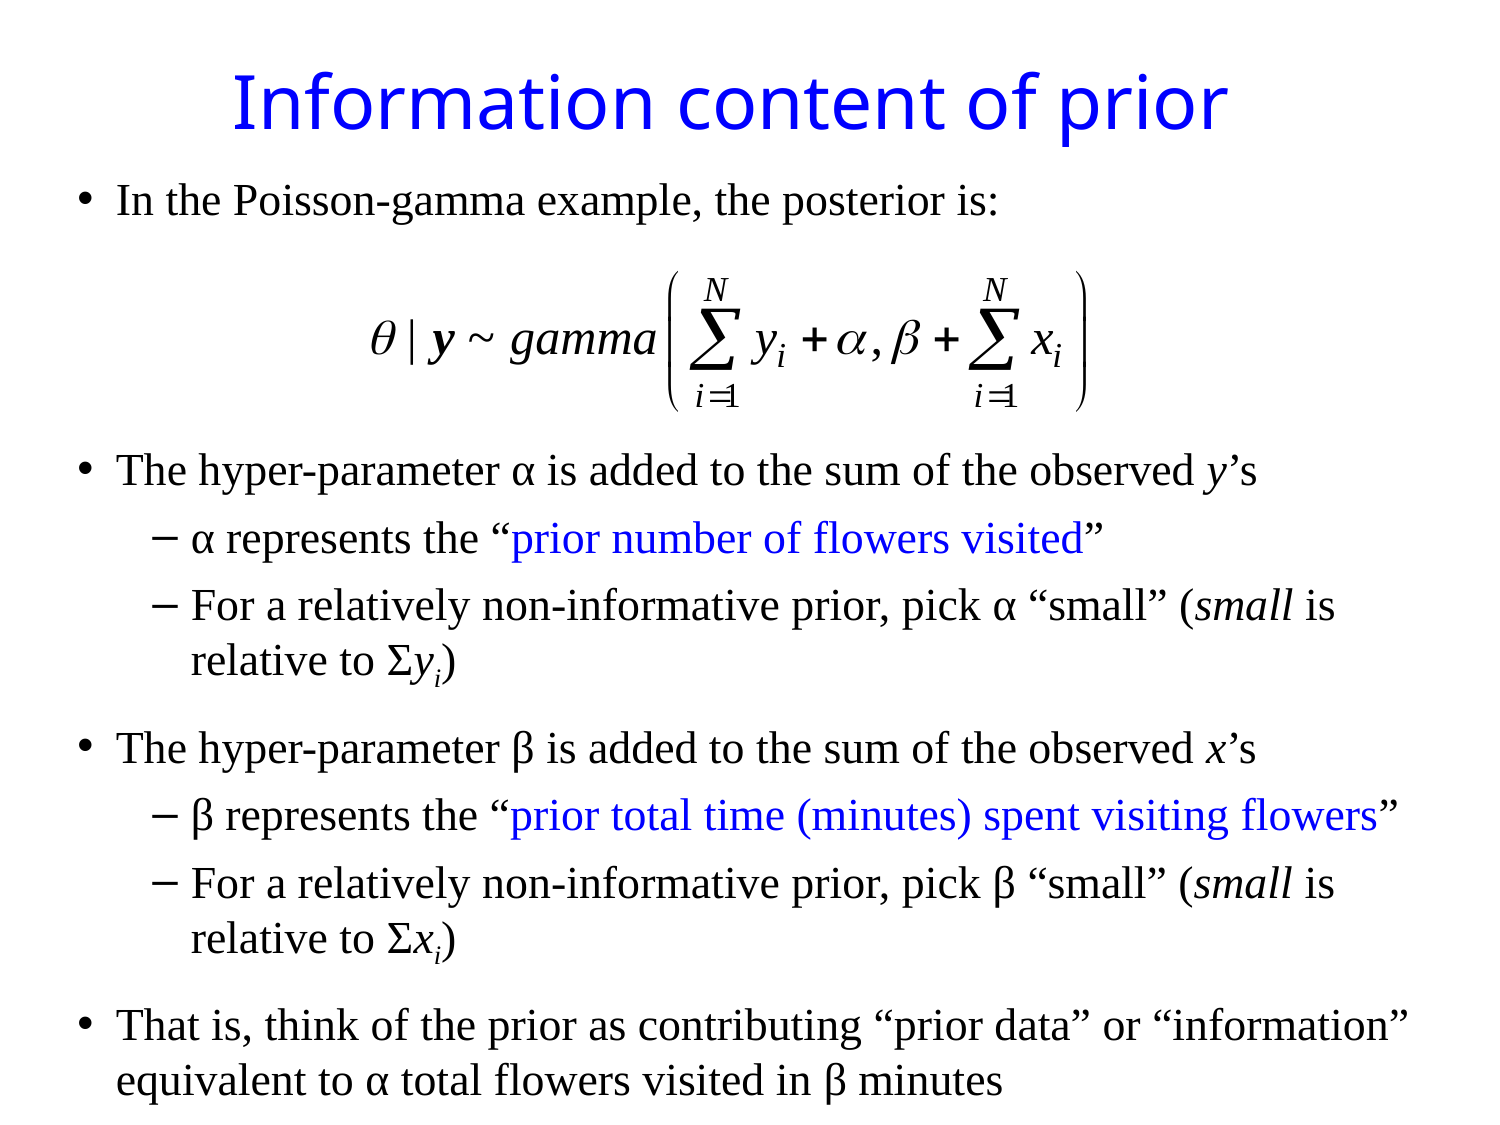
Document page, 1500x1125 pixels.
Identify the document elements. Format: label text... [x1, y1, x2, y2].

list In the Poisson-gamma example, the posterior is: The hyper-parameter α is added to the sum of the observed y’s α represents the “prior number of flowers visited” For a relatively non-informative prior, pick α “small” (small is relative to Σyi) The hyper-parameter β is added to the sum of the observed x’s β represents the “prior total time (minutes) spent visiting flowers” For a relatively non-informative prior, pick β “small” (small is relative to Σxi) That is, think of the prior as contributing “prior data” or “information” equivalent to α total flowers visited in β minutes [62, 162, 1475, 1038]
title Information content of prior [56, 24, 1407, 175]
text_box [362, 262, 1100, 422]
